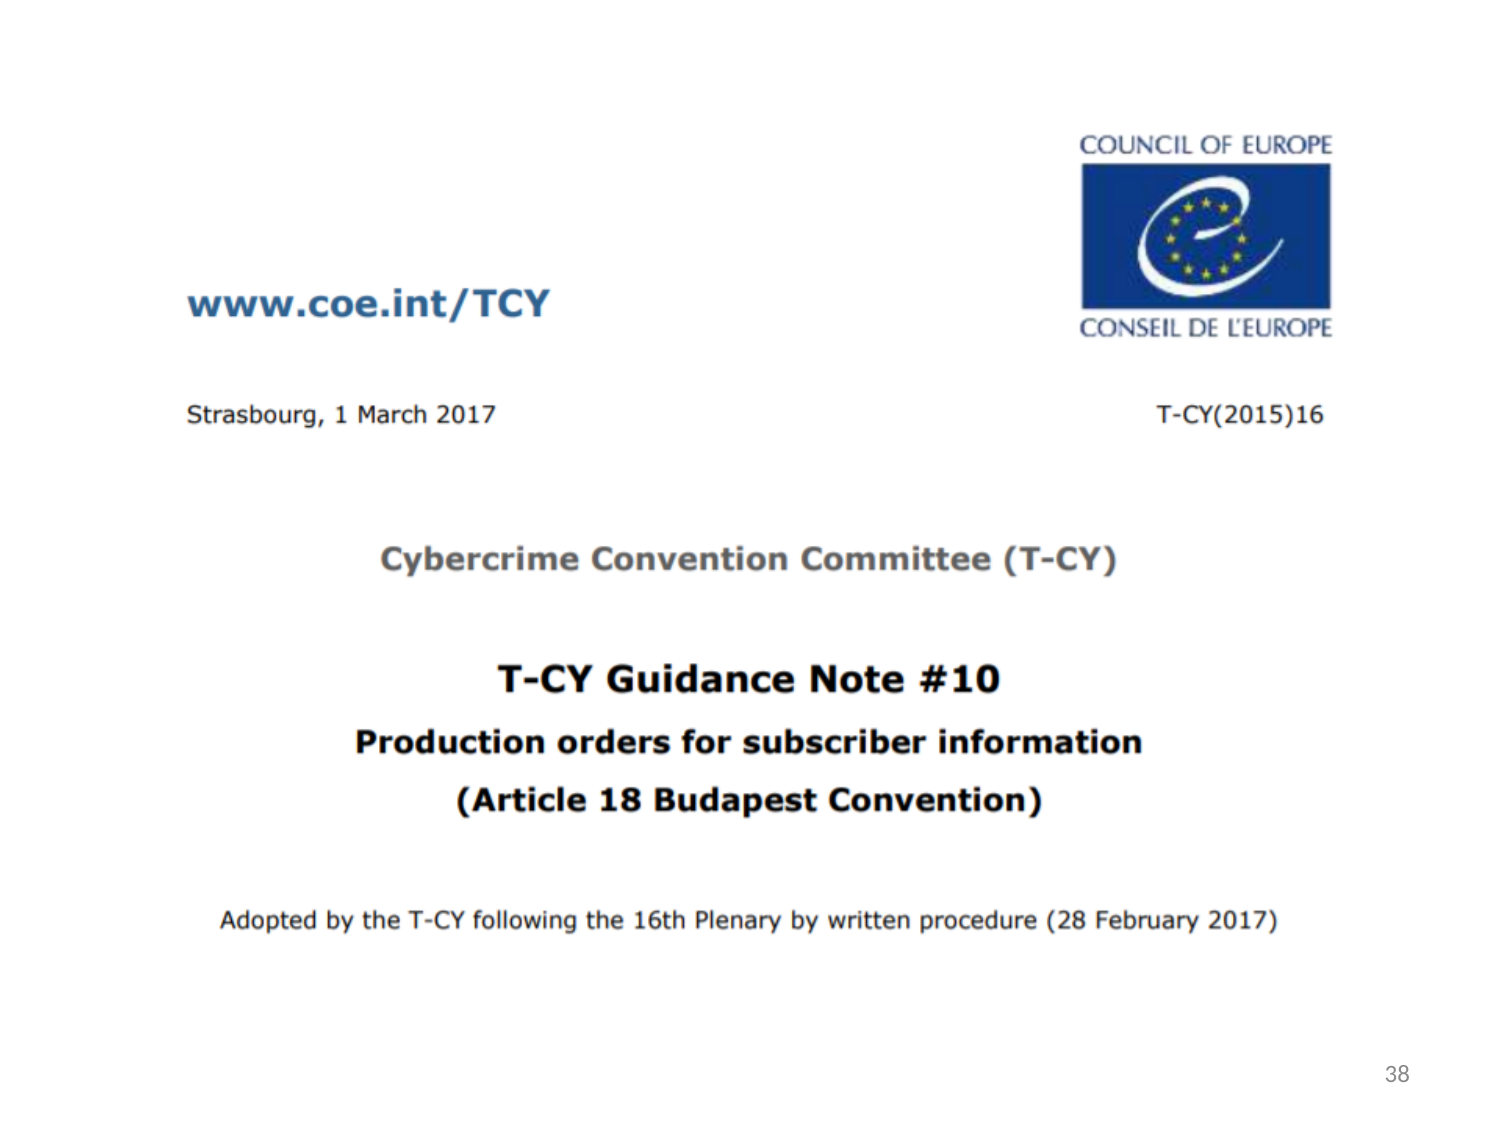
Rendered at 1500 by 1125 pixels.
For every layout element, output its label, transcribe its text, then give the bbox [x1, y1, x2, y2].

picture [109, 96, 1440, 962]
slide_number 38 [1074, 1042, 1425, 1103]
